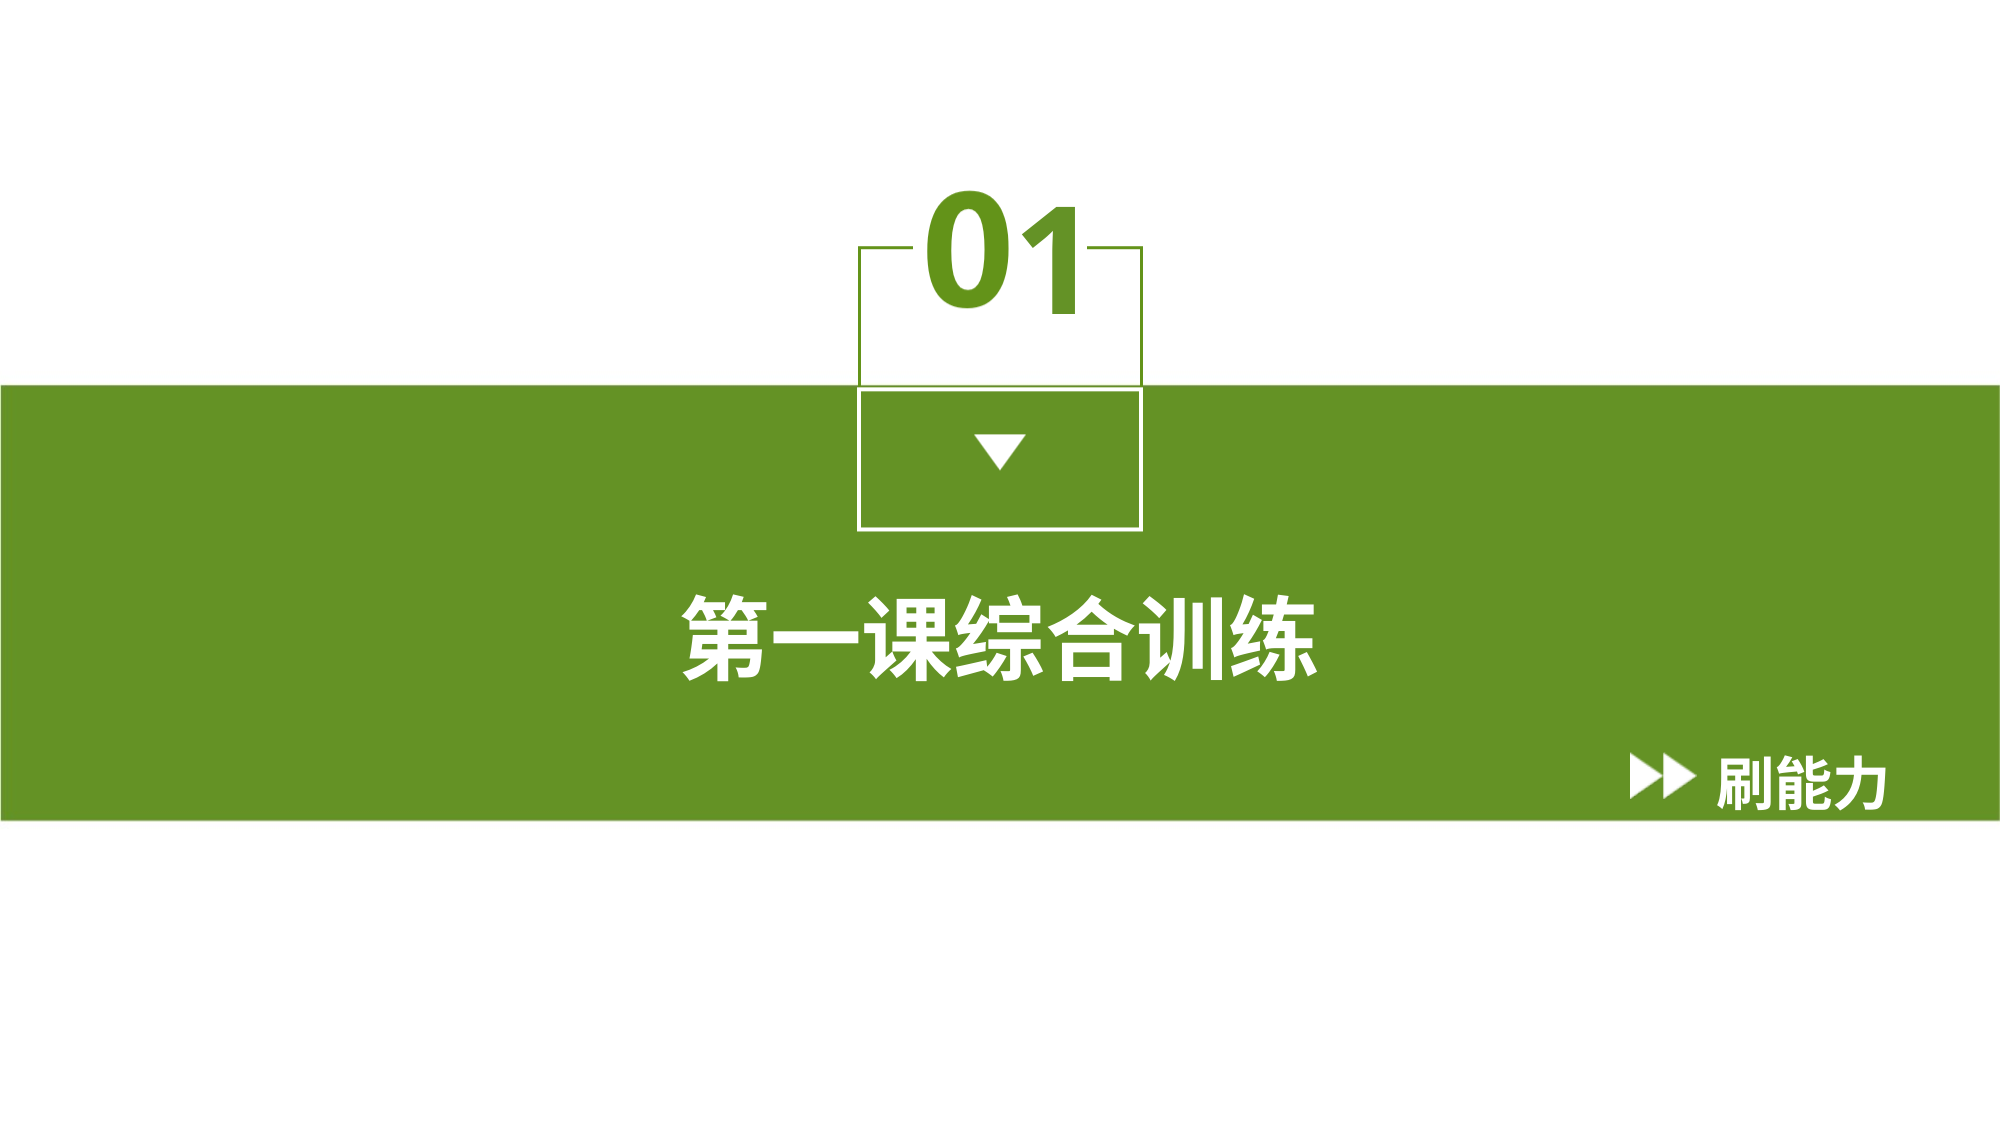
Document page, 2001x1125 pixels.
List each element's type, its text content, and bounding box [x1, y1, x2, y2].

text_box 1 [1013, 156, 1173, 353]
text_box 第一课综合训练 [0, 572, 2000, 699]
text_box 刷能力 [1715, 718, 1997, 812]
picture [0, 699, 2000, 1125]
picture [0, 0, 2000, 572]
